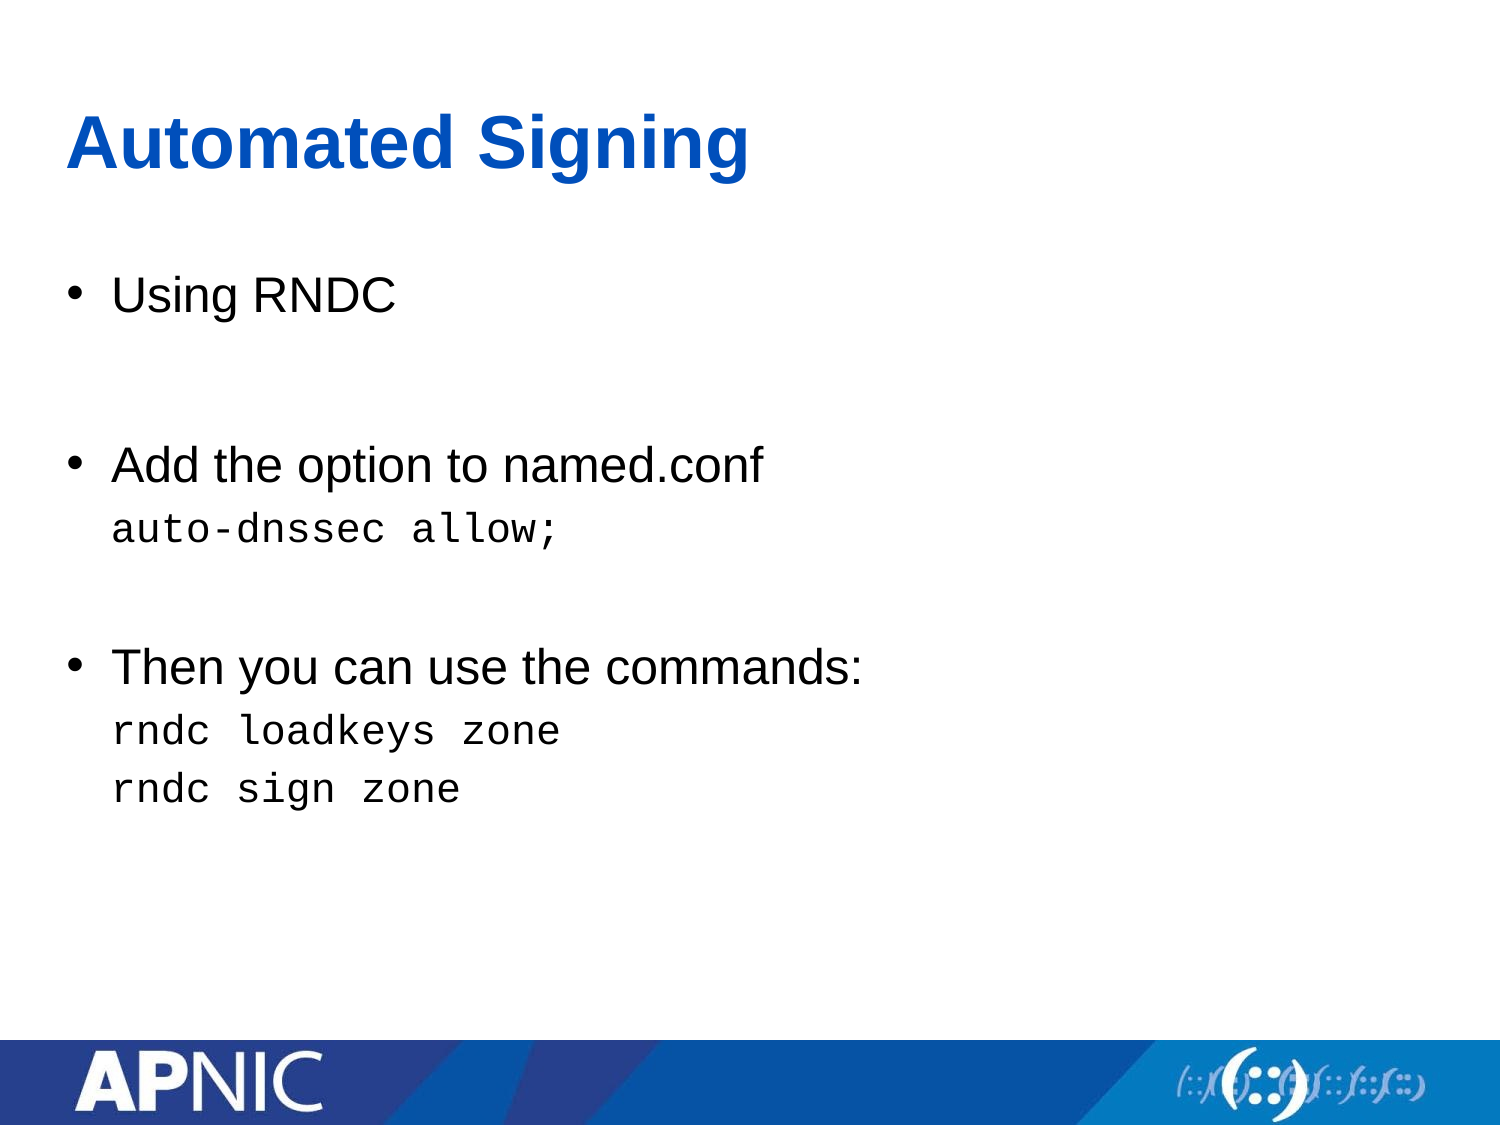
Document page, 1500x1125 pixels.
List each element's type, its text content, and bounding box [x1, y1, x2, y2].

title Automated Signing [64, 45, 1436, 233]
picture [0, 1040, 1500, 1125]
list Using RNDC Add the option to named.conf auto-dnssec allow; Then you can use the commands: rndc loadkeys zone rndc sign zone [66, 262, 1437, 1012]
